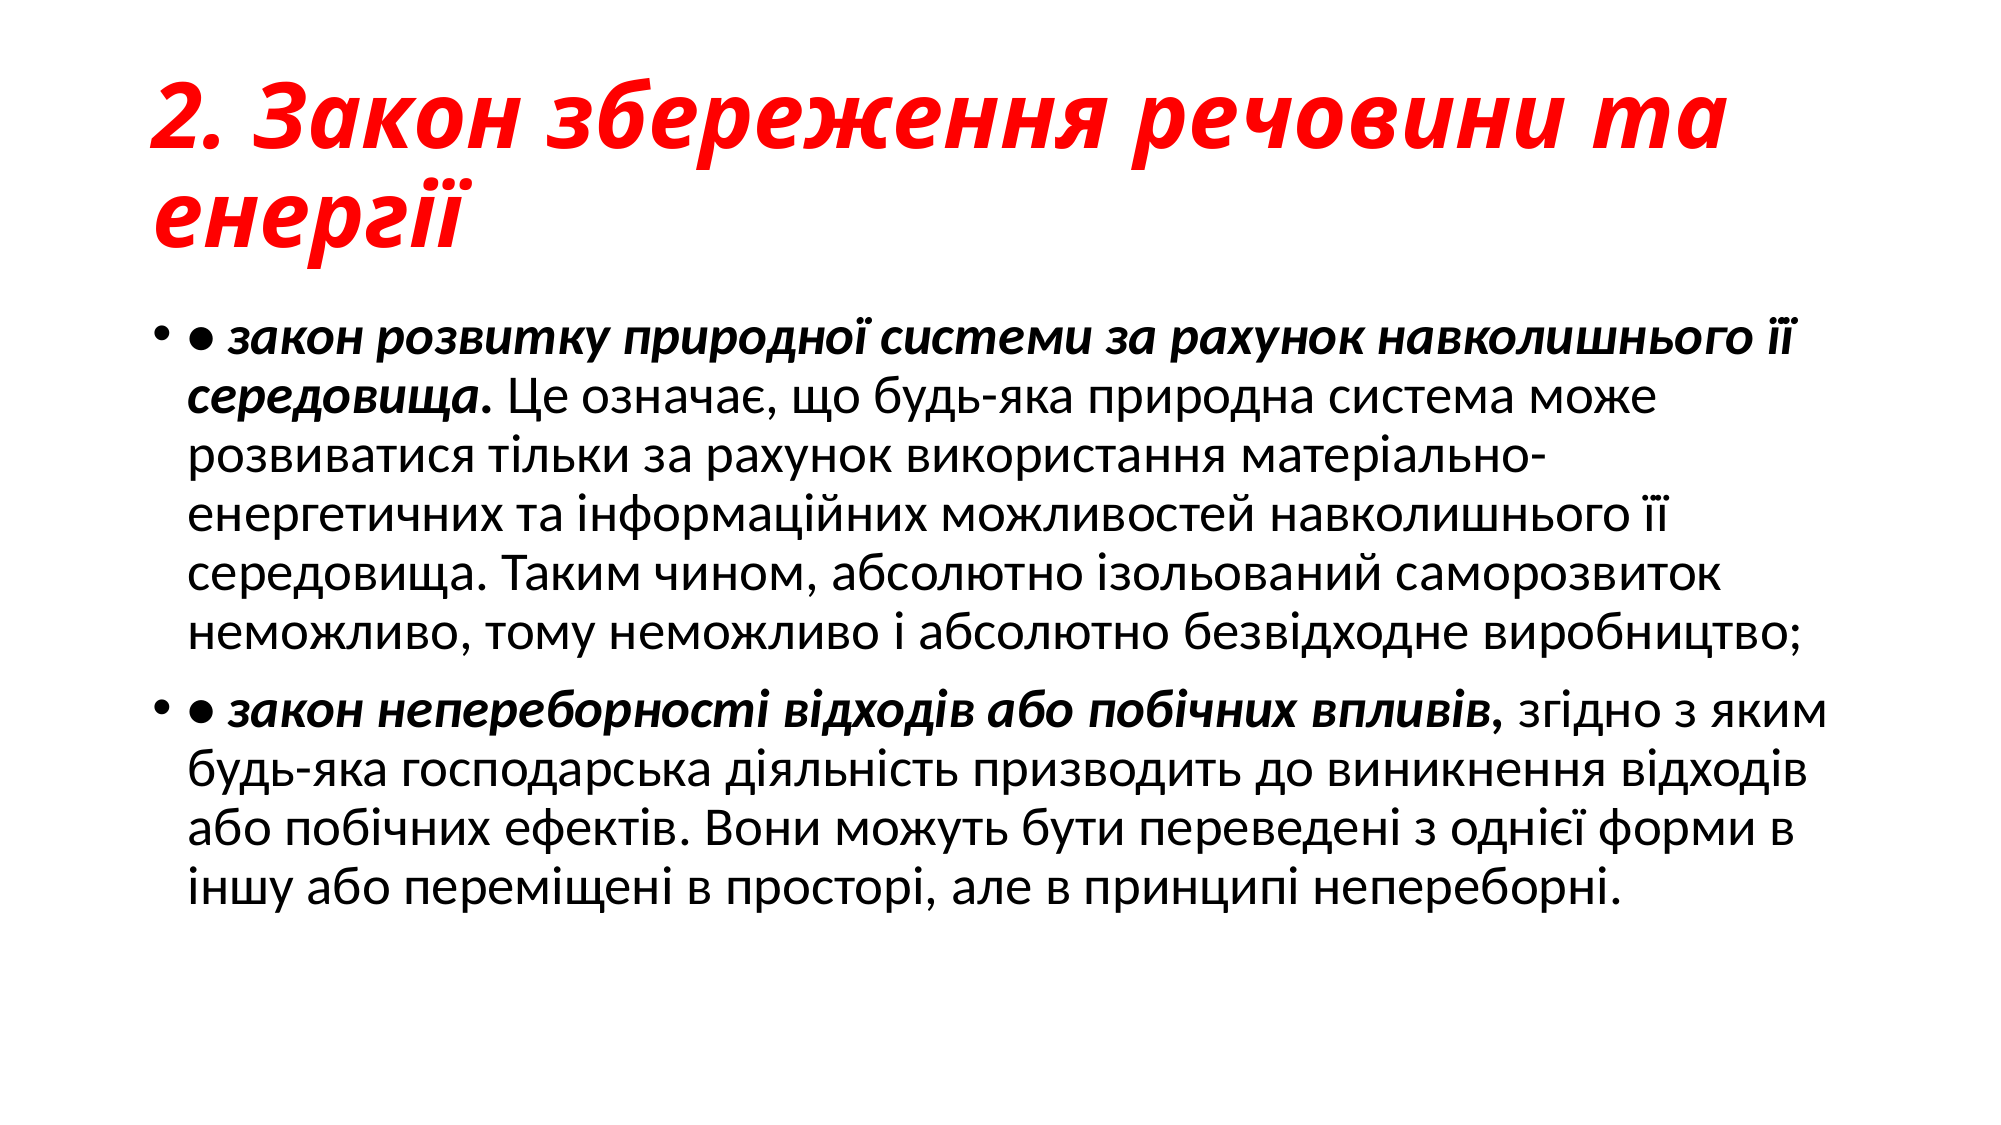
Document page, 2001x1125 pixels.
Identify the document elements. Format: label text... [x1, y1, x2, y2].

title 2. Закон збереження речовини та енергії [137, 59, 1863, 278]
list • закон розвитку природної системи за рахунок навколишнього її середовища. Це означає, що будь-яка природна система може розвиватися тільки за рахунок використання матеріально-енергетичних та інформаційних можливостей навколишнього її середовища. Таким чином, абсолютно ізольований саморозвиток неможливо, тому неможливо і абсолютно безвідходне виробництво; • закон непереборності відходів або побічних впливів, згідно з яким будь-яка господарська діяльність призводить до виникнення відходів або побічних ефектів. Вони можуть бути переведені з однієї форми в іншу або переміщені в просторі, але в принципі непереборні. [137, 299, 1863, 1014]
